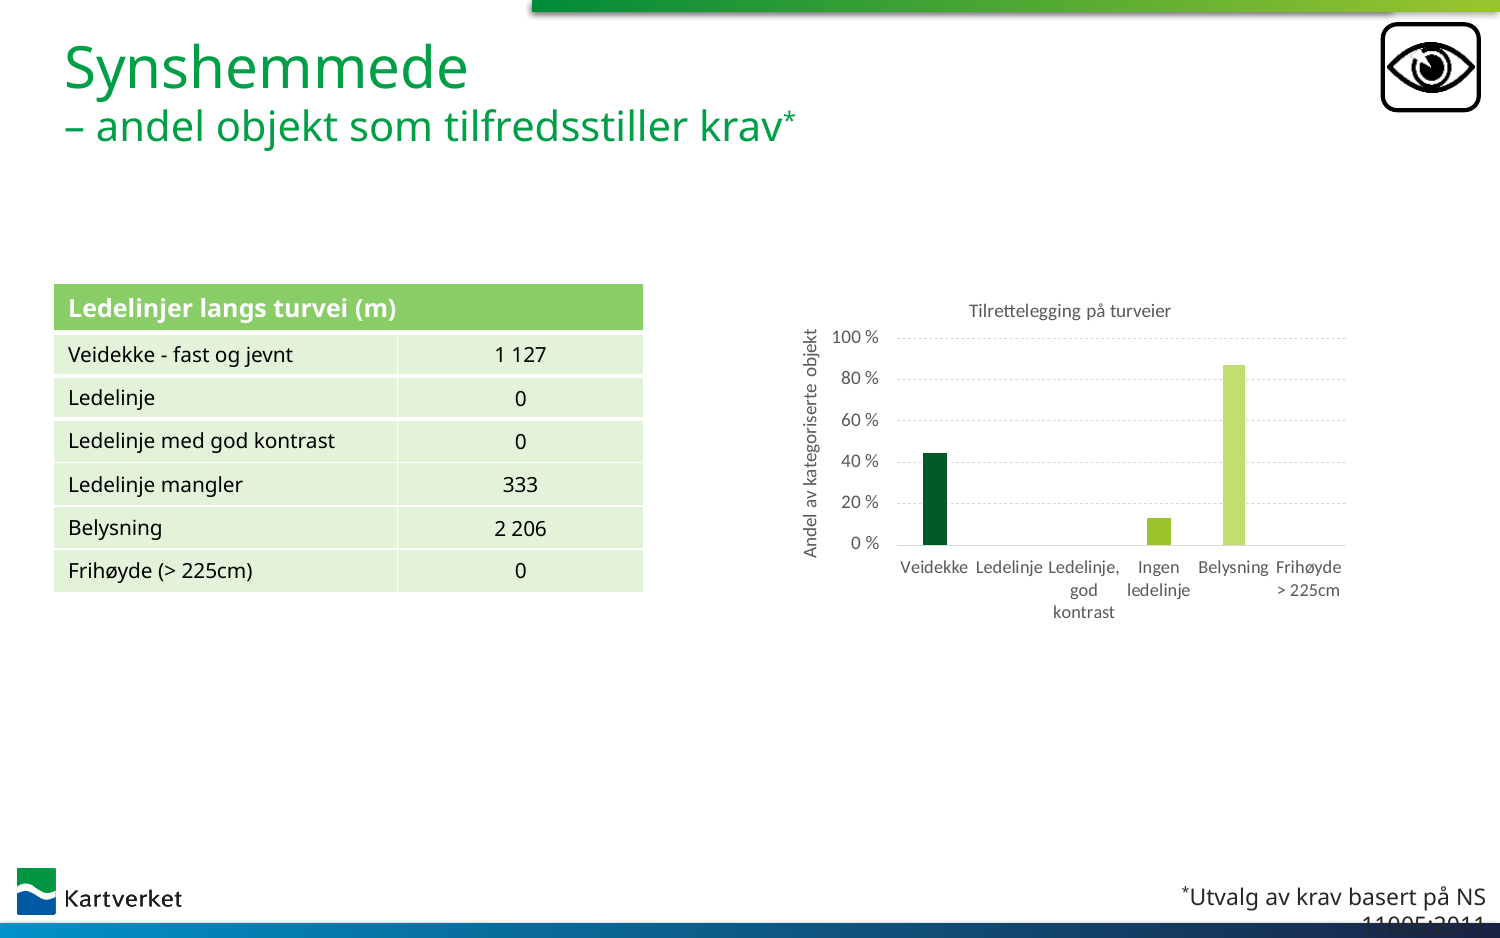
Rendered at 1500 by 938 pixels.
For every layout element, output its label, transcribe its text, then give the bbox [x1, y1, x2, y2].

table_cell 2 206 [398, 507, 643, 548]
table_cell 0 [398, 550, 643, 592]
table_cell 0 [398, 421, 643, 462]
table_header Ledelinjer langs turvei (m) [54, 284, 643, 330]
table_cell Frihøyde (> 225cm) [54, 550, 397, 592]
table_cell 0 [398, 378, 643, 417]
table_cell Belysning [54, 507, 397, 548]
table_cell 1 127 [398, 335, 643, 374]
table_cell 333 [398, 463, 643, 505]
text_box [1382, 24, 1480, 111]
table_cell Ledelinje med god kontrast [54, 421, 397, 462]
table_cell Ledelinje [54, 378, 397, 417]
table_cell Ledelinje mangler [54, 463, 397, 505]
table_cell Veidekke - fast og jevnt [54, 335, 397, 374]
picture [791, 291, 1349, 630]
text_box *Utvalg av krav basert på NS 11005:2011 [1068, 873, 1500, 938]
text_box Synshemmede – andel objekt som tilfredsstiller krav* [49, 24, 1431, 158]
